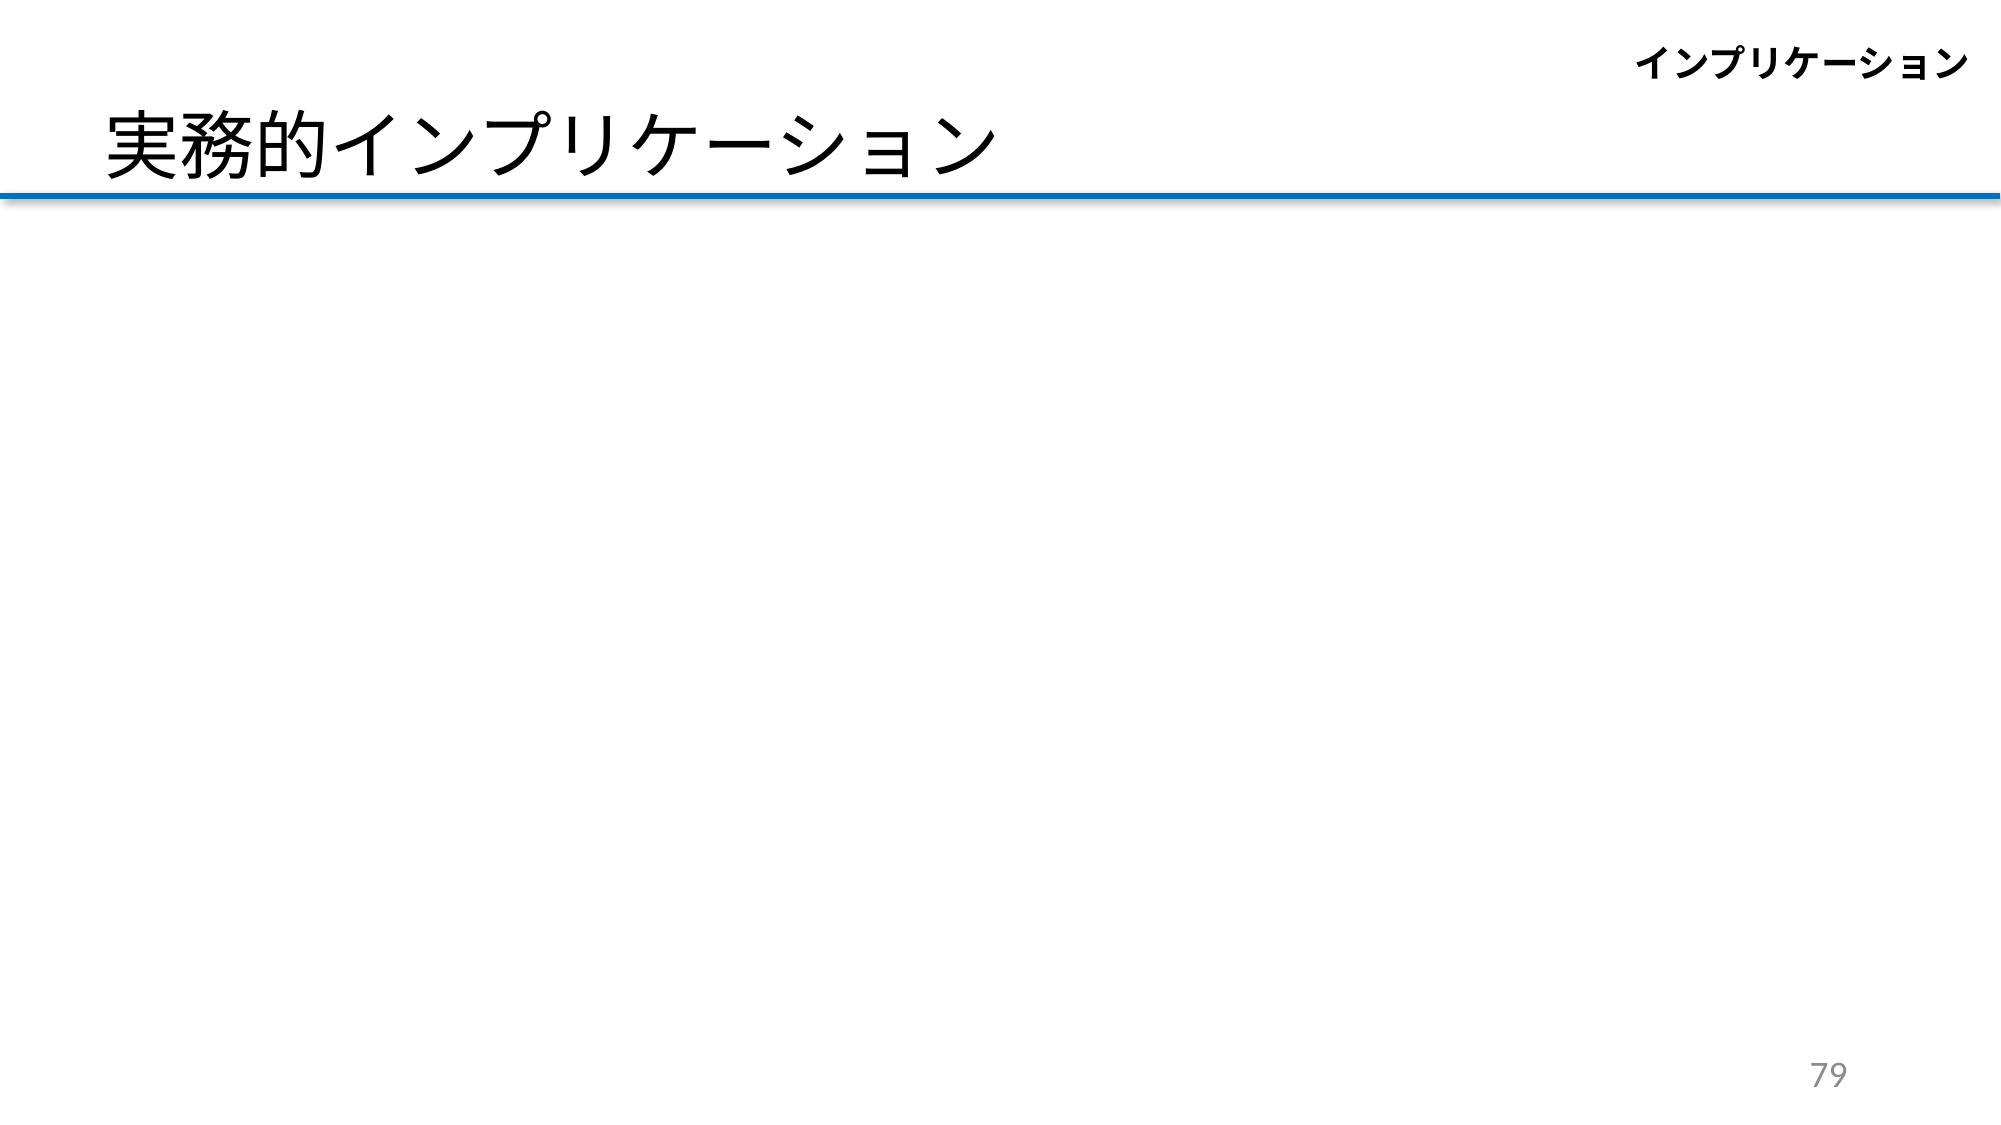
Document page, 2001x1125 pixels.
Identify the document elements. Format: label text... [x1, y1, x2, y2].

text_box 実務的インプリケーション [89, 91, 1016, 197]
slide_number 79 [1412, 1042, 1863, 1103]
text_box インプリケーション [1619, 33, 1986, 93]
